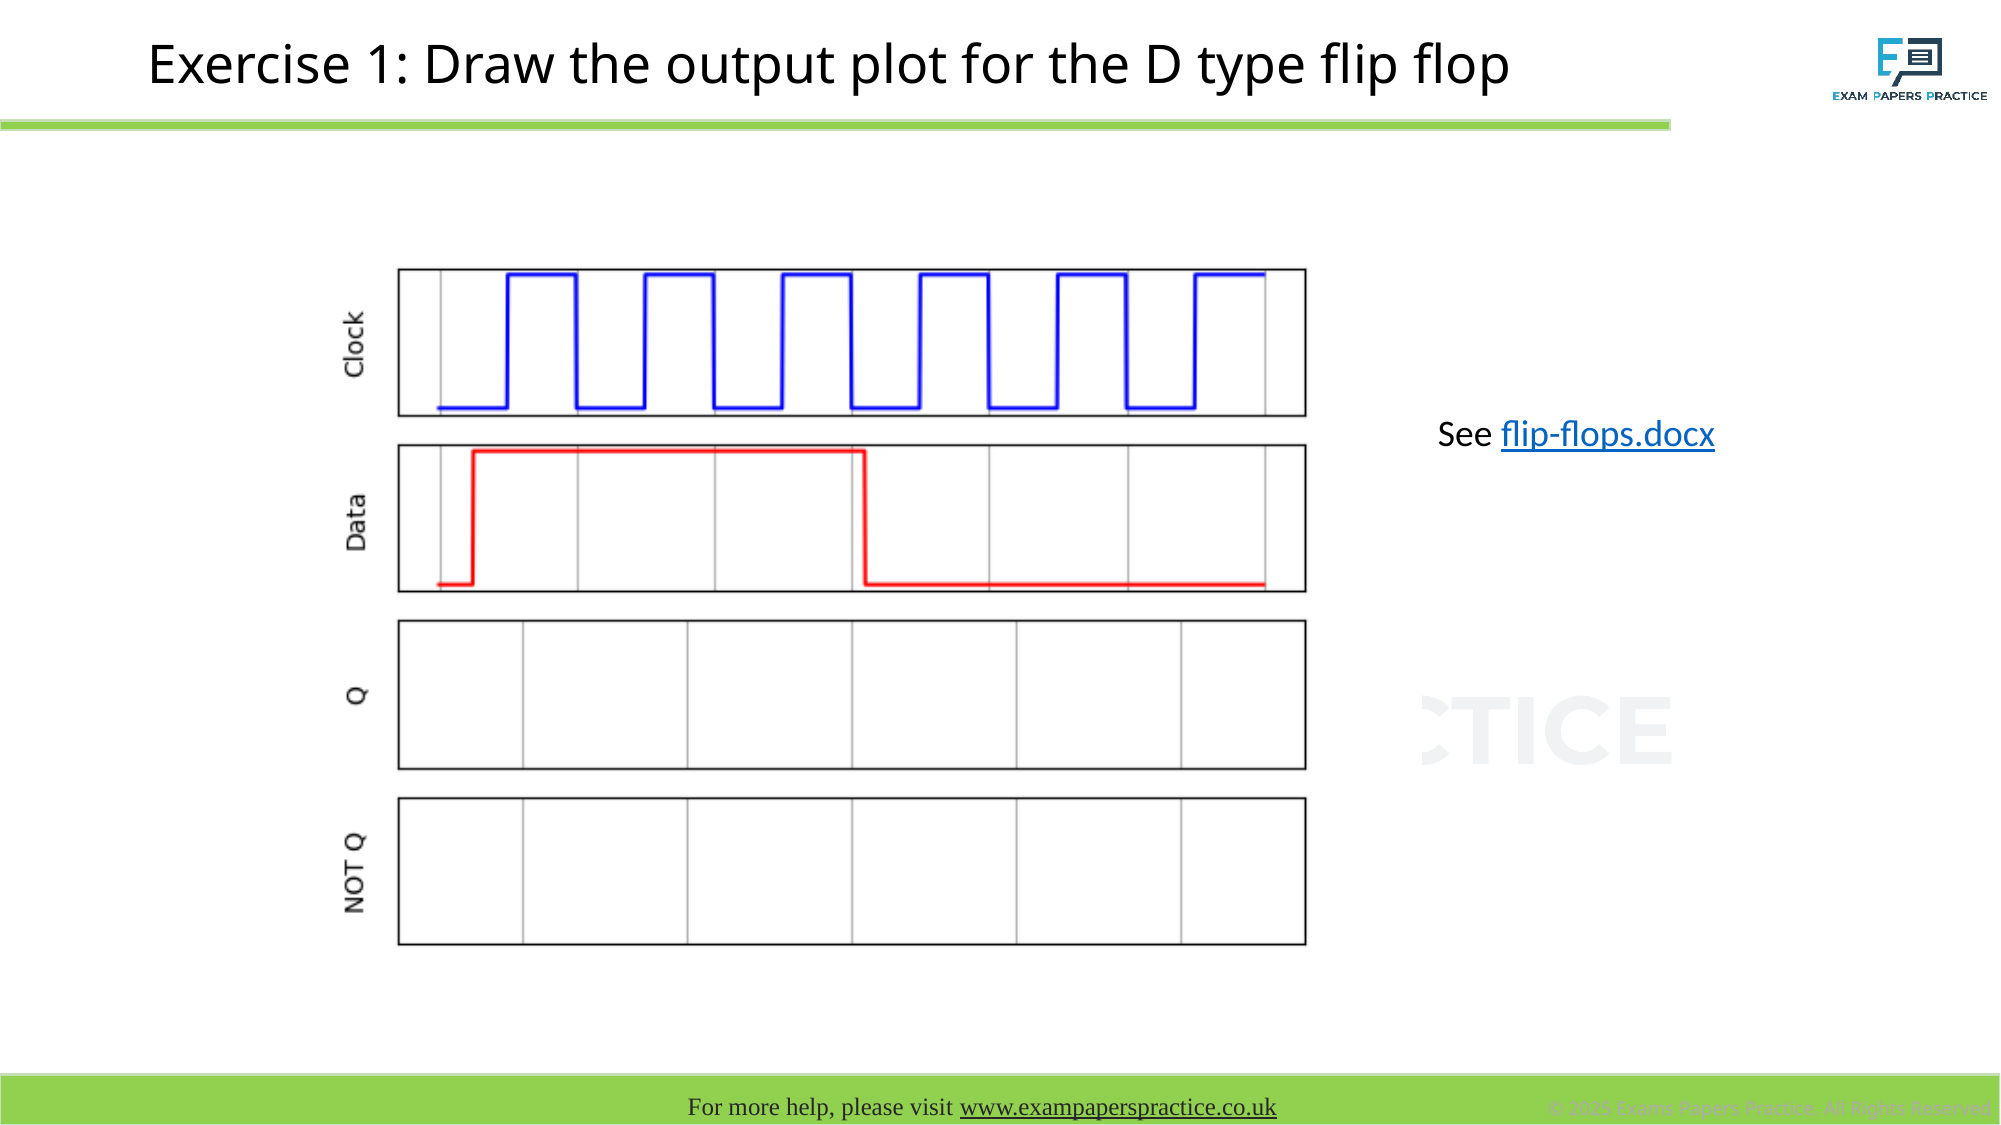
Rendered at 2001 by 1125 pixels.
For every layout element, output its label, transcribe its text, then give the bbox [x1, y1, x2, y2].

text_box See flip-flops.docx [1423, 401, 1731, 462]
title Exercise 1: Draw the output plot for the D type flip flop [132, 11, 1858, 121]
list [252, 164, 1422, 1041]
